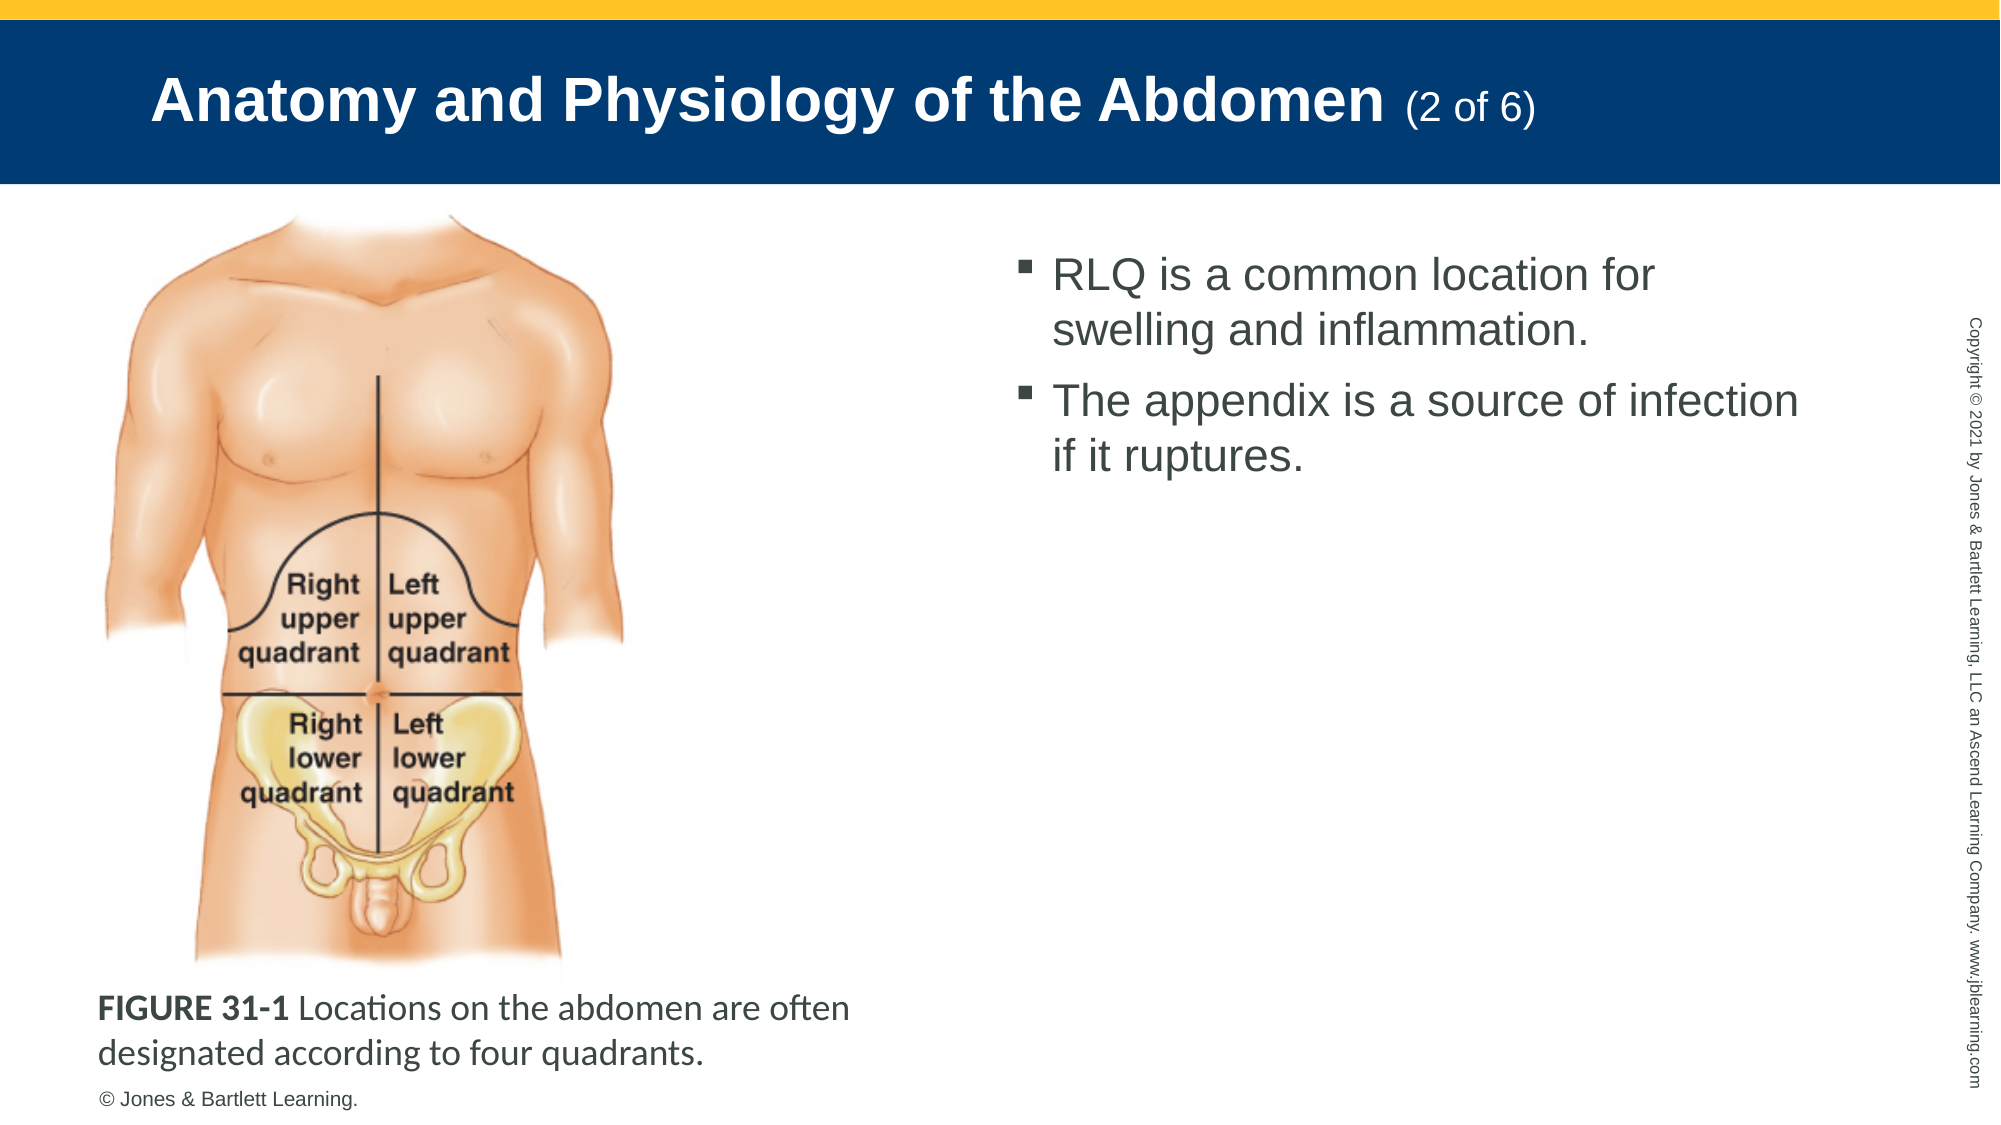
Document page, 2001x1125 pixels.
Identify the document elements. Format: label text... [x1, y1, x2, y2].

text_box © Jones & Bartlett Learning. [84, 1077, 374, 1118]
list RLQ is a common location for swelling and inflammation. The appendix is a source of infection if it ruptures. [999, 237, 1850, 1025]
picture [83, 193, 644, 1001]
title Anatomy and Physiology of the Abdomen (2 of 6) [0, 19, 2000, 185]
text_box FIGURE 31-1 Locations on the abdomen are often designated according to four quadrants. [83, 975, 894, 1081]
